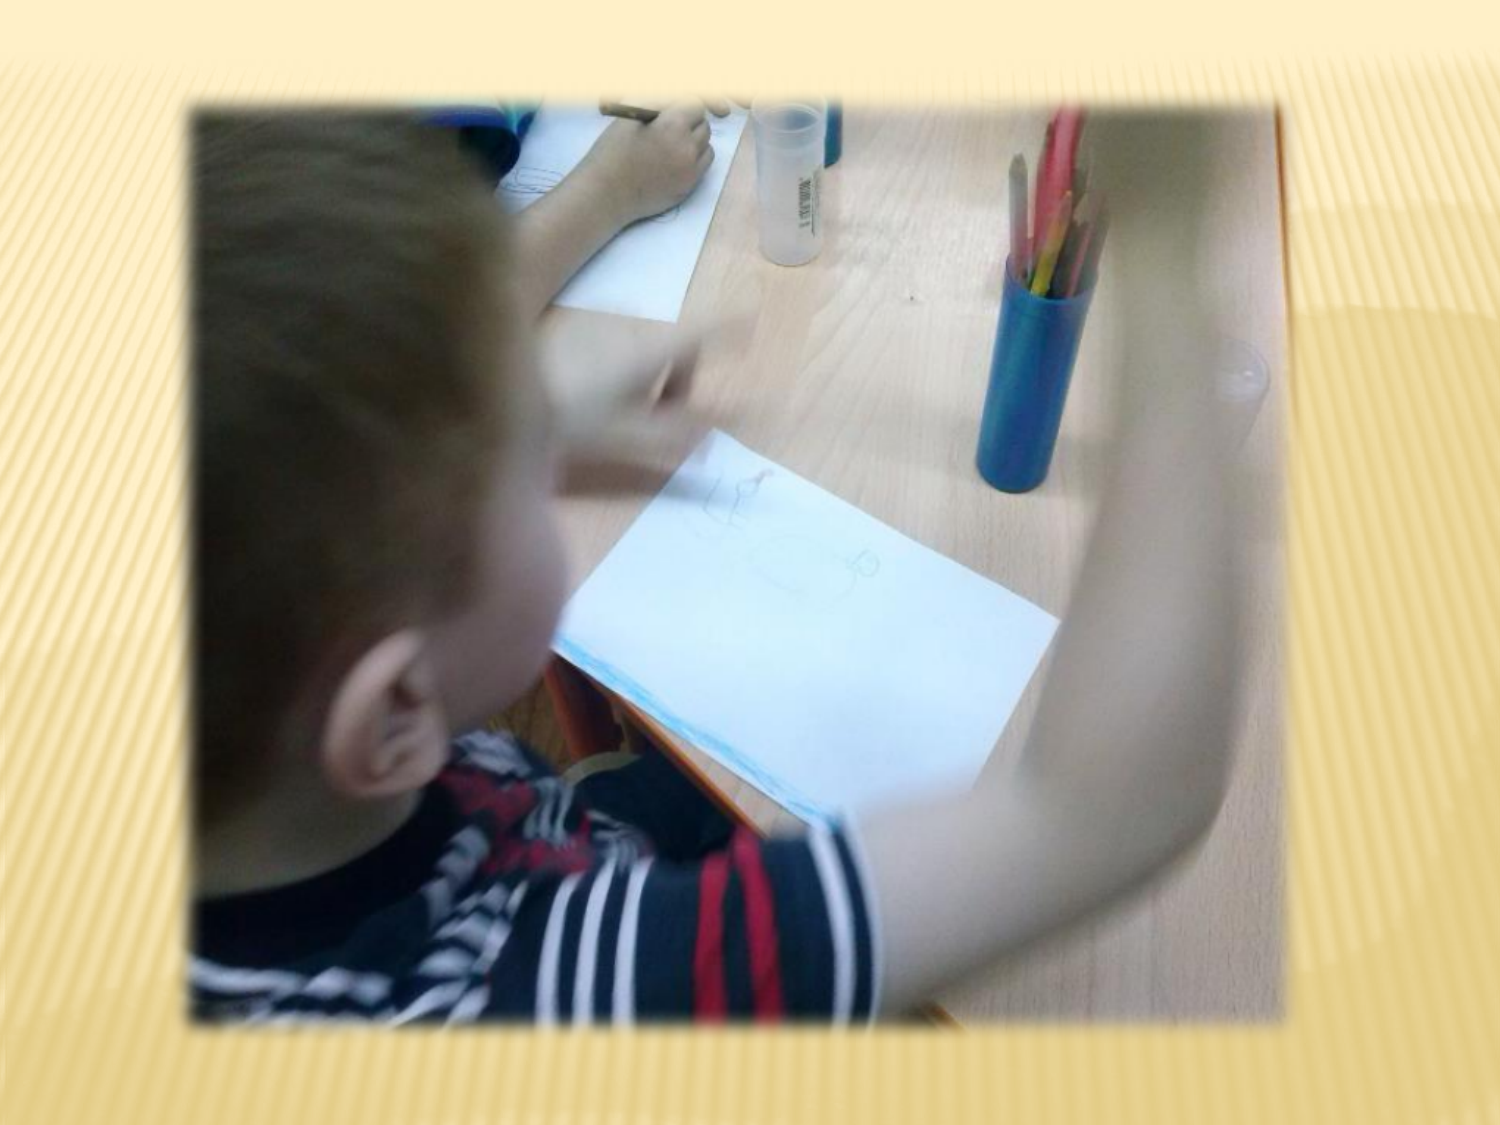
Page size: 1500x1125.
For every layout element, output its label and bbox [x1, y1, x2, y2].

picture [170, 89, 1306, 1043]
